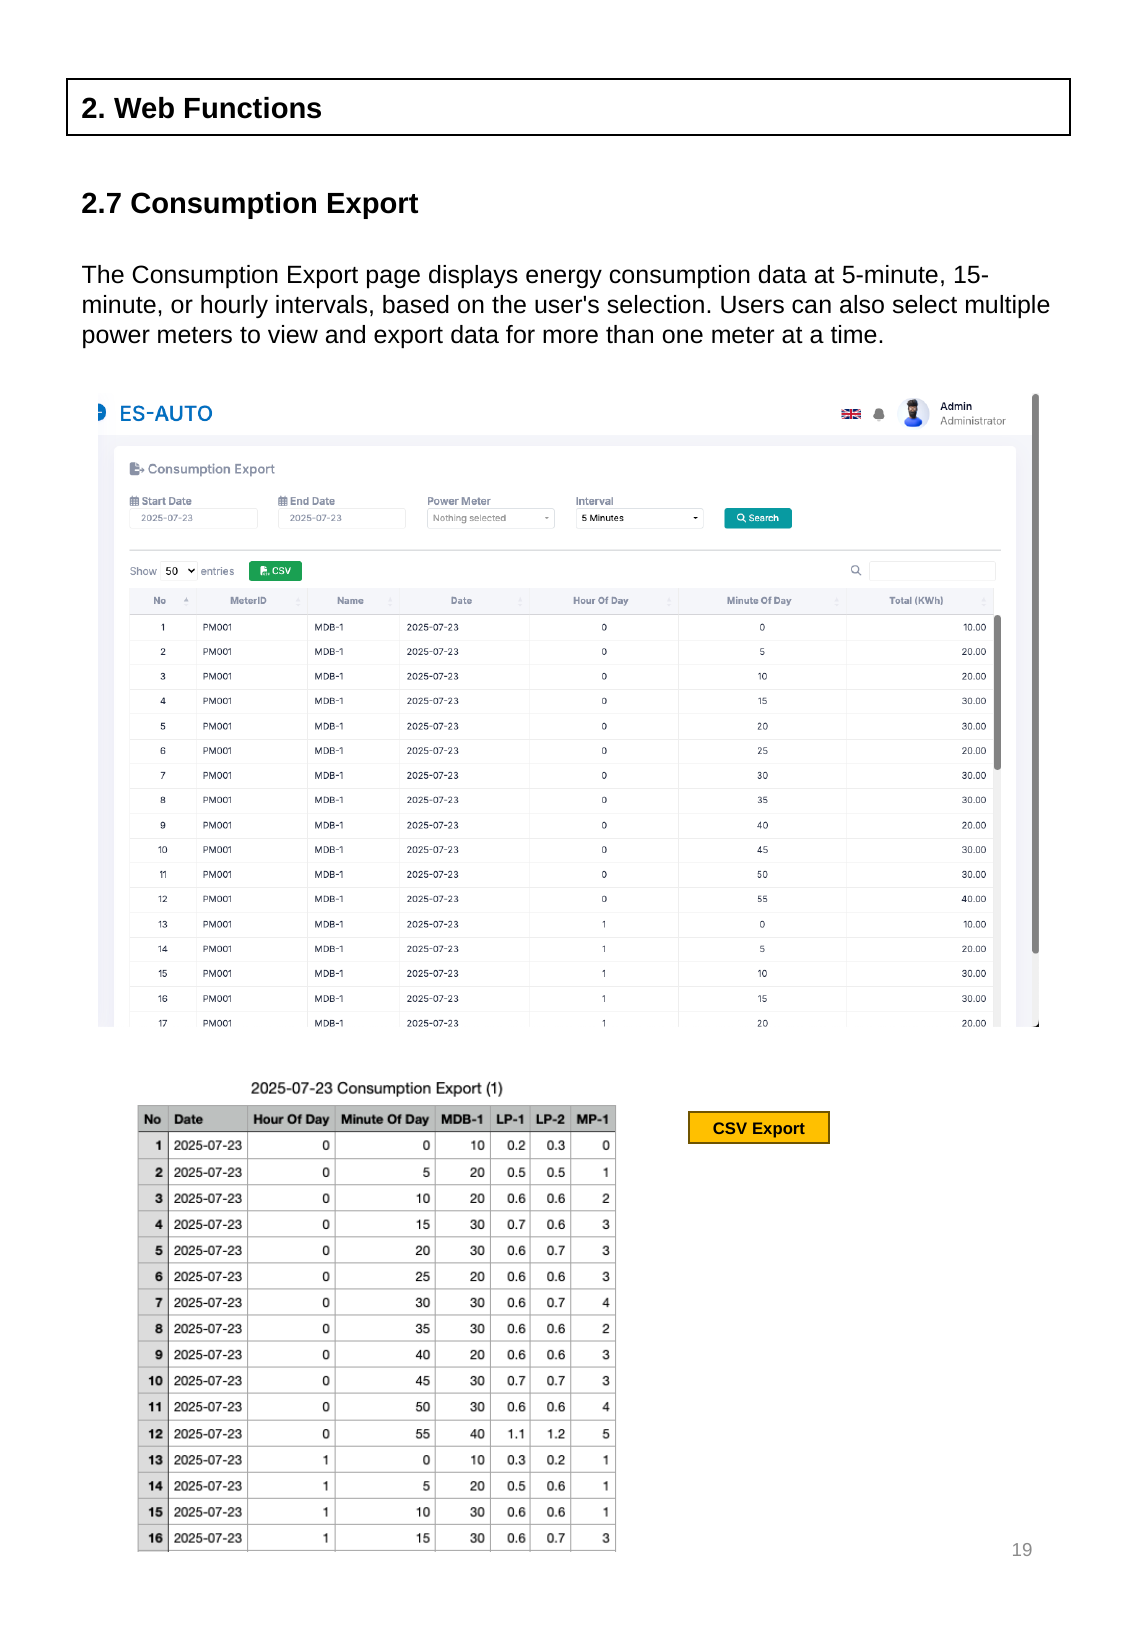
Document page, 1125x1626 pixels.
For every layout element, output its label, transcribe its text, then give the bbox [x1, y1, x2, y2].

text_box The Consumption Export page displays energy consumption data at 5-minute, 15-minute, or hourly intervals, based on the user's selection. Users can also select multiple power meters to view and export data for more than one meter at a time. [66, 250, 1071, 356]
text_box 2.7 Consumption Export [66, 177, 847, 227]
picture [97, 1029, 663, 1553]
text_box CSV Export [688, 1111, 830, 1144]
text_box 2. Web Functions [66, 78, 1071, 136]
picture [98, 393, 1039, 1027]
slide_number 19 [794, 1506, 1048, 1593]
